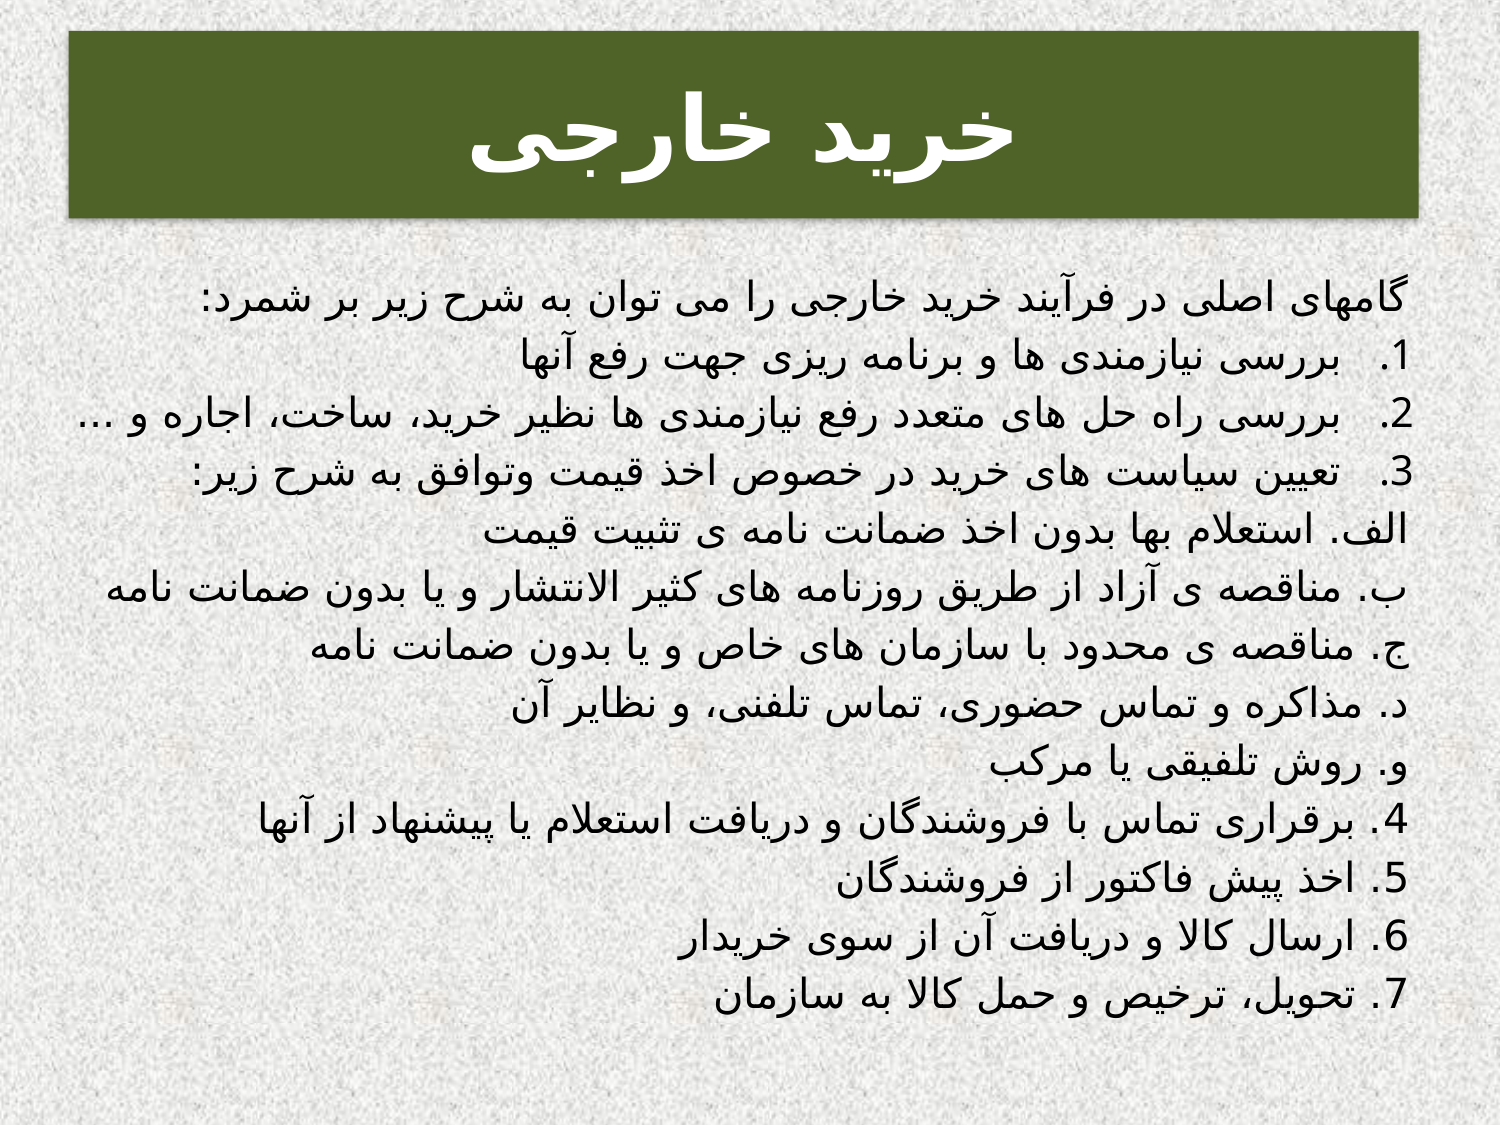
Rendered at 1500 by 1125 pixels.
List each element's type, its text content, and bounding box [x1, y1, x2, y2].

title خرید خارجی [68, 30, 1419, 219]
list گامهای اصلی در فرآیند خرید خارجی را می توان به شرح زیر بر شمرد: بررسی نیازمندی ها و برنامه ریزی جهت رفع آنها بررسی راه حل های متعدد رفع نیازمندی ها نظیر خرید، ساخت، اجاره و ... تعیین سیاست های خرید در خصوص اخذ قیمت وتوافق به شرح زیر: الف. استعلام بها بدون اخذ ضمانت نامه ی تثبیت قیمت ب. مناقصه ی آزاد از طریق روزنامه های کثیر الانتشار و یا بدون ضمانت نامه ج. مناقصه ی محدود با سازمان های خاص و یا بدون ضمانت نامه د. مذاکره و تماس حضوری، تماس تلفنی، و نظایر آن و. روش تلفیقی یا مرکب 4. برقراری تماس با فروشندگان و دریافت استعلام یا پیشنهاد از آنها 5. اخذ پیش فاکتور از فروشندگان 6. ارسال کالا و دریافت آن از سوی خریدار 7. تحویل، ترخیص و حمل کالا به سازمان [53, 262, 1425, 1071]
picture [0, 0, 1500, 1125]
